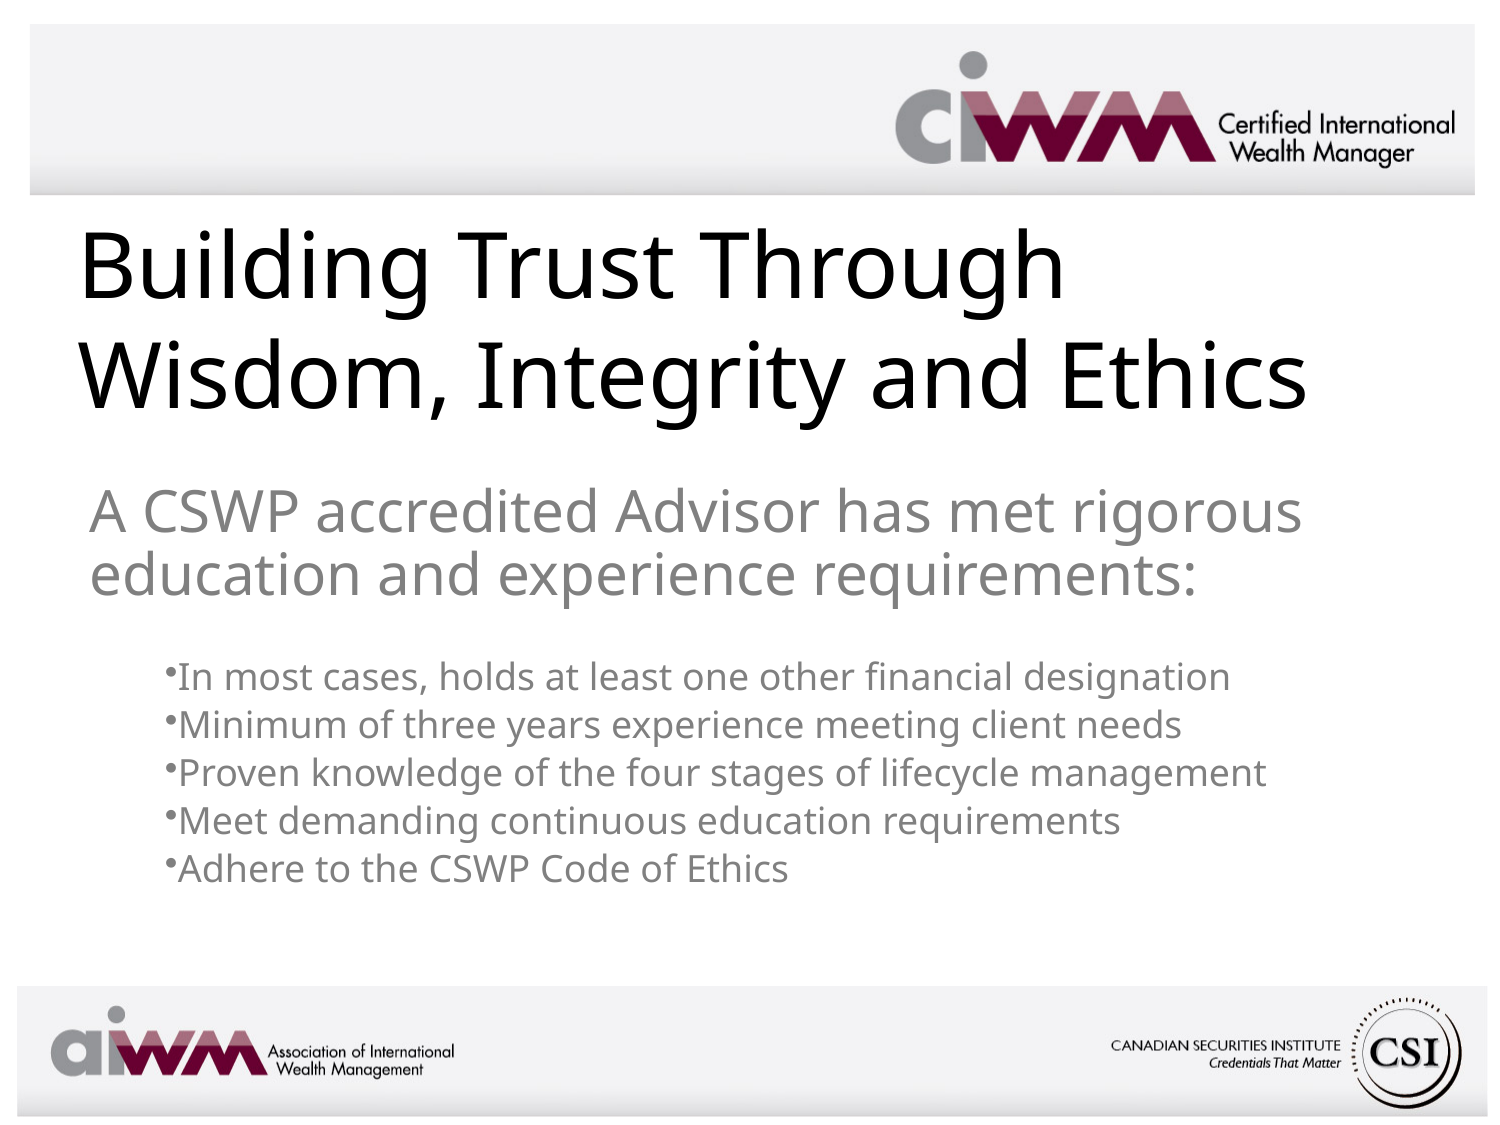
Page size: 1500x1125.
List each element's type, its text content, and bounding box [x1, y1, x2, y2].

title Building Trust Through Wisdom, Integrity and Ethics [62, 200, 1413, 388]
picture [29, 24, 1475, 196]
picture [17, 986, 1488, 1117]
list A CSWP accredited Advisor has met rigorous education and experience requirements: In most cases, holds at least one other financial designation Minimum of three years experience meeting client needs Proven knowledge of the four stages of lifecycle management Meet demanding continuous education requirements Adhere to the CSWP Code of Ethics [75, 474, 1425, 1005]
